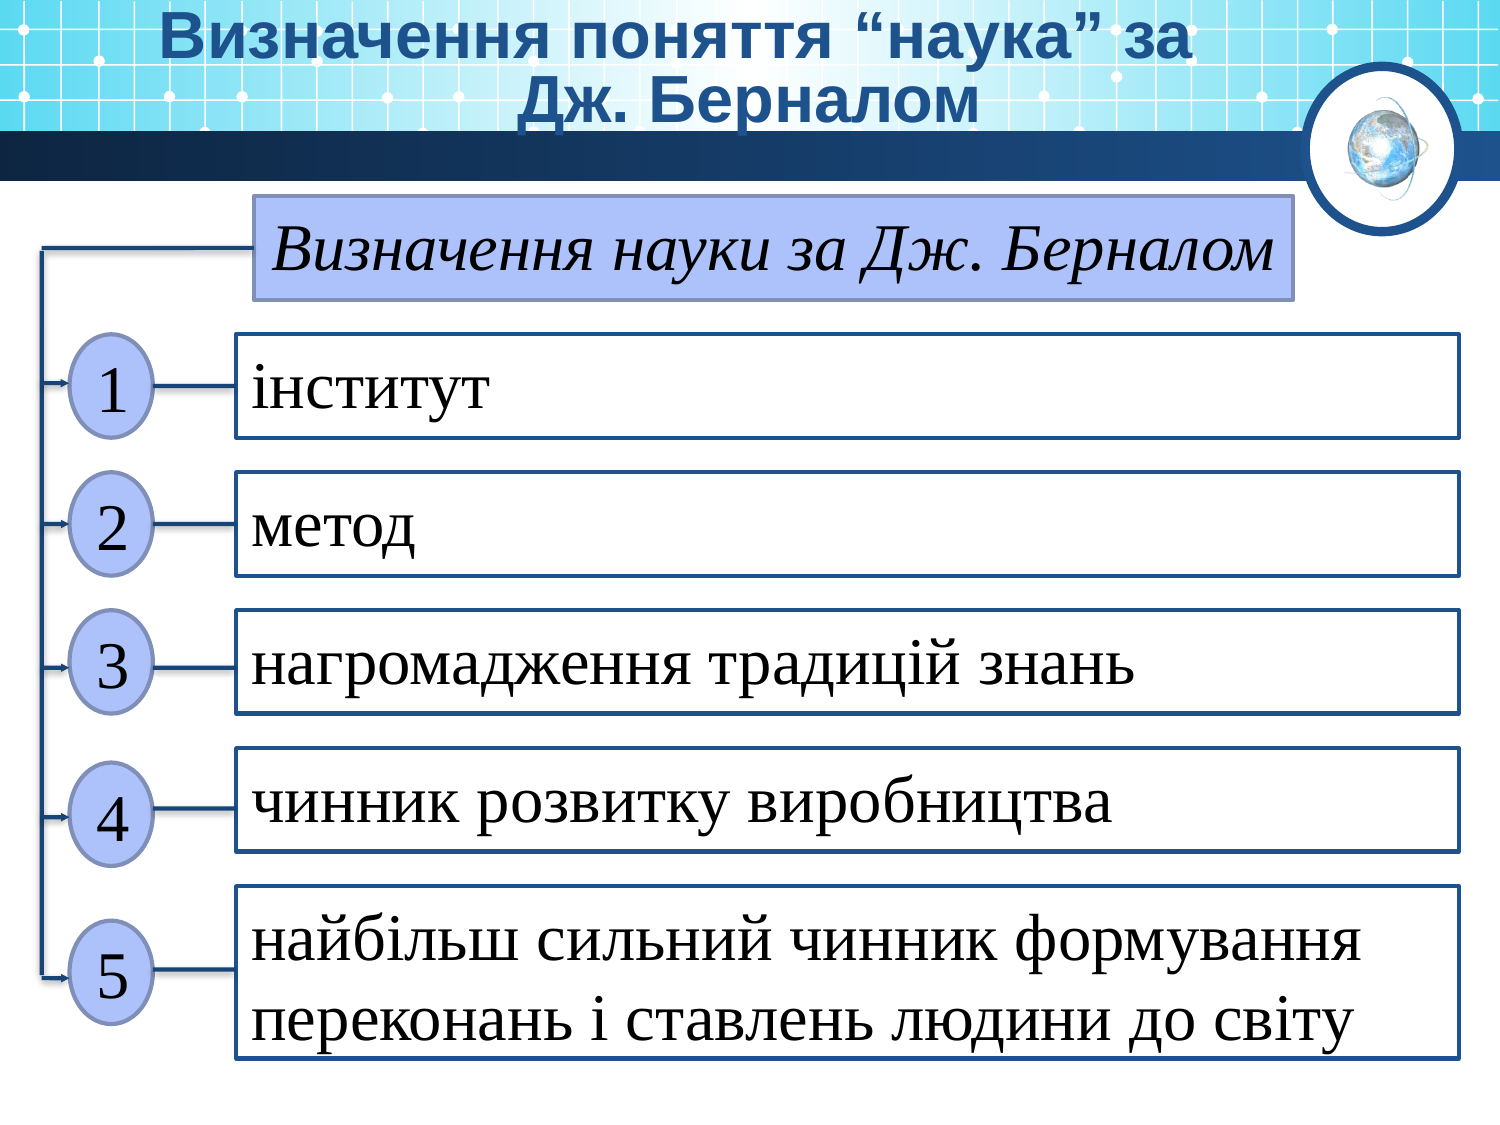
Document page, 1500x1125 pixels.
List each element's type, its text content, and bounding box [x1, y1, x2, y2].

picture [1310, 83, 1454, 195]
text_box Визначення поняття “наука” за Дж. Берналом [82, 0, 1418, 74]
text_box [41, 195, 1459, 1059]
text_box Визначення поняття “наука” за Дж. Берналом [82, 76, 1418, 143]
